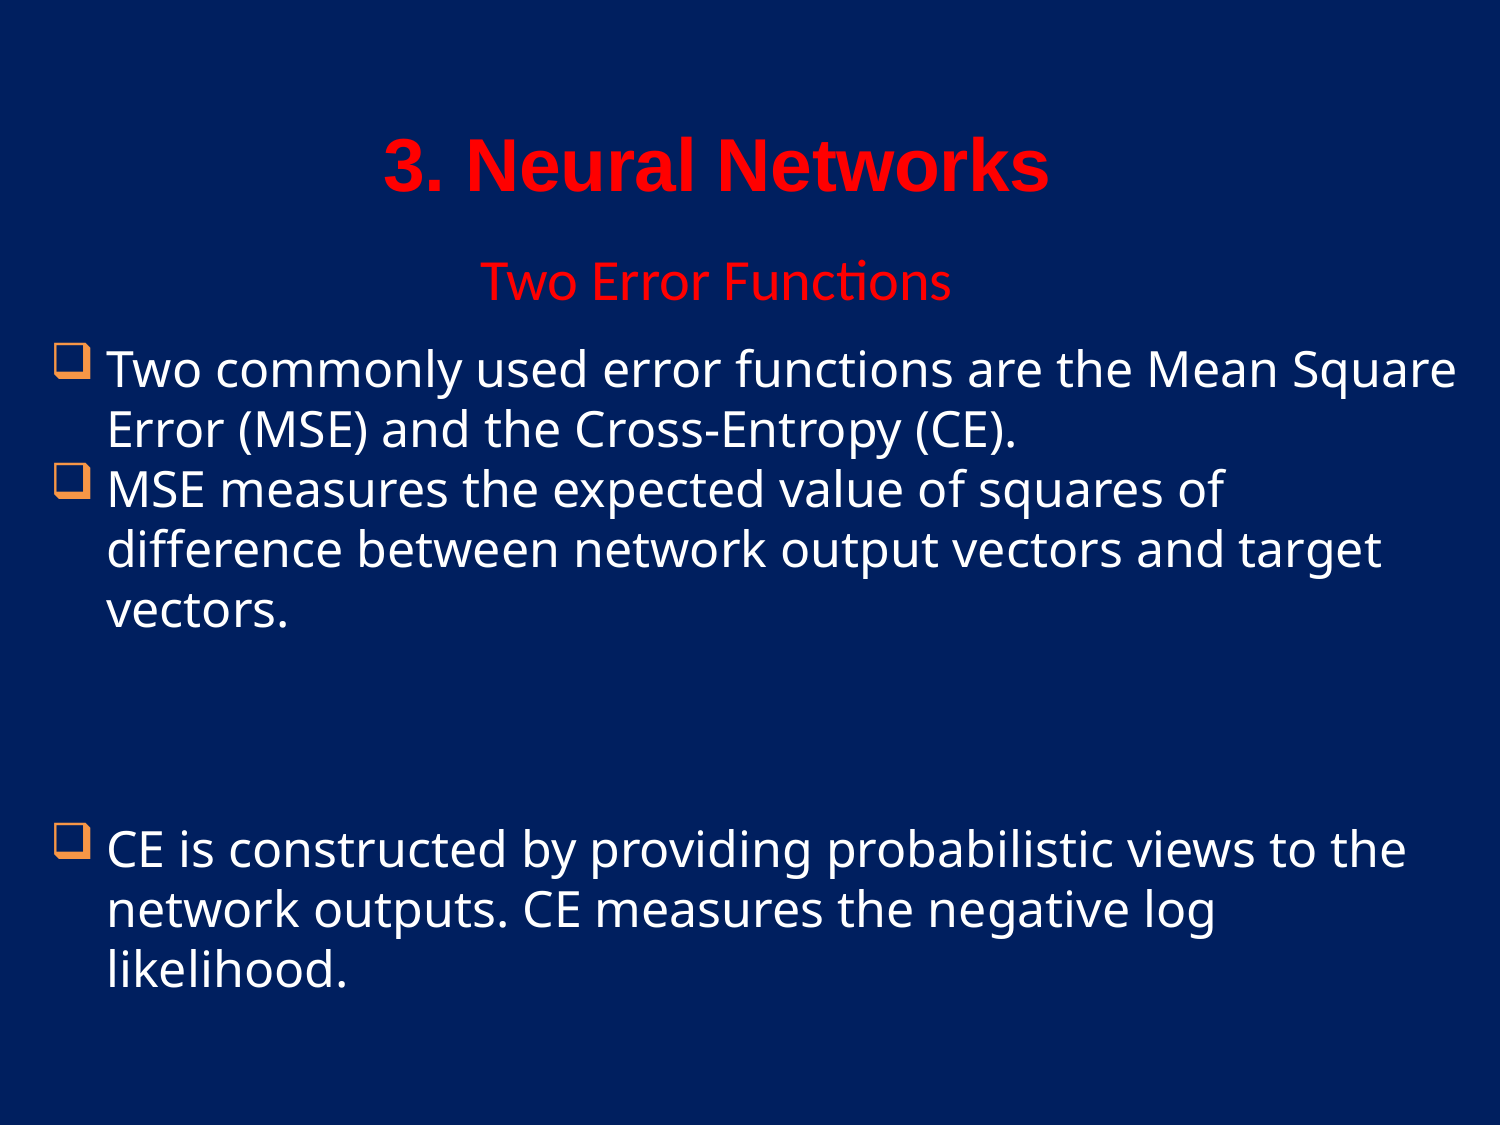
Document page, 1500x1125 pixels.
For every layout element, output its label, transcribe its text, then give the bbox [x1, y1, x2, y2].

text_box Two Error Functions [465, 234, 968, 320]
text_box 3. Neural Networks [70, 116, 1363, 207]
